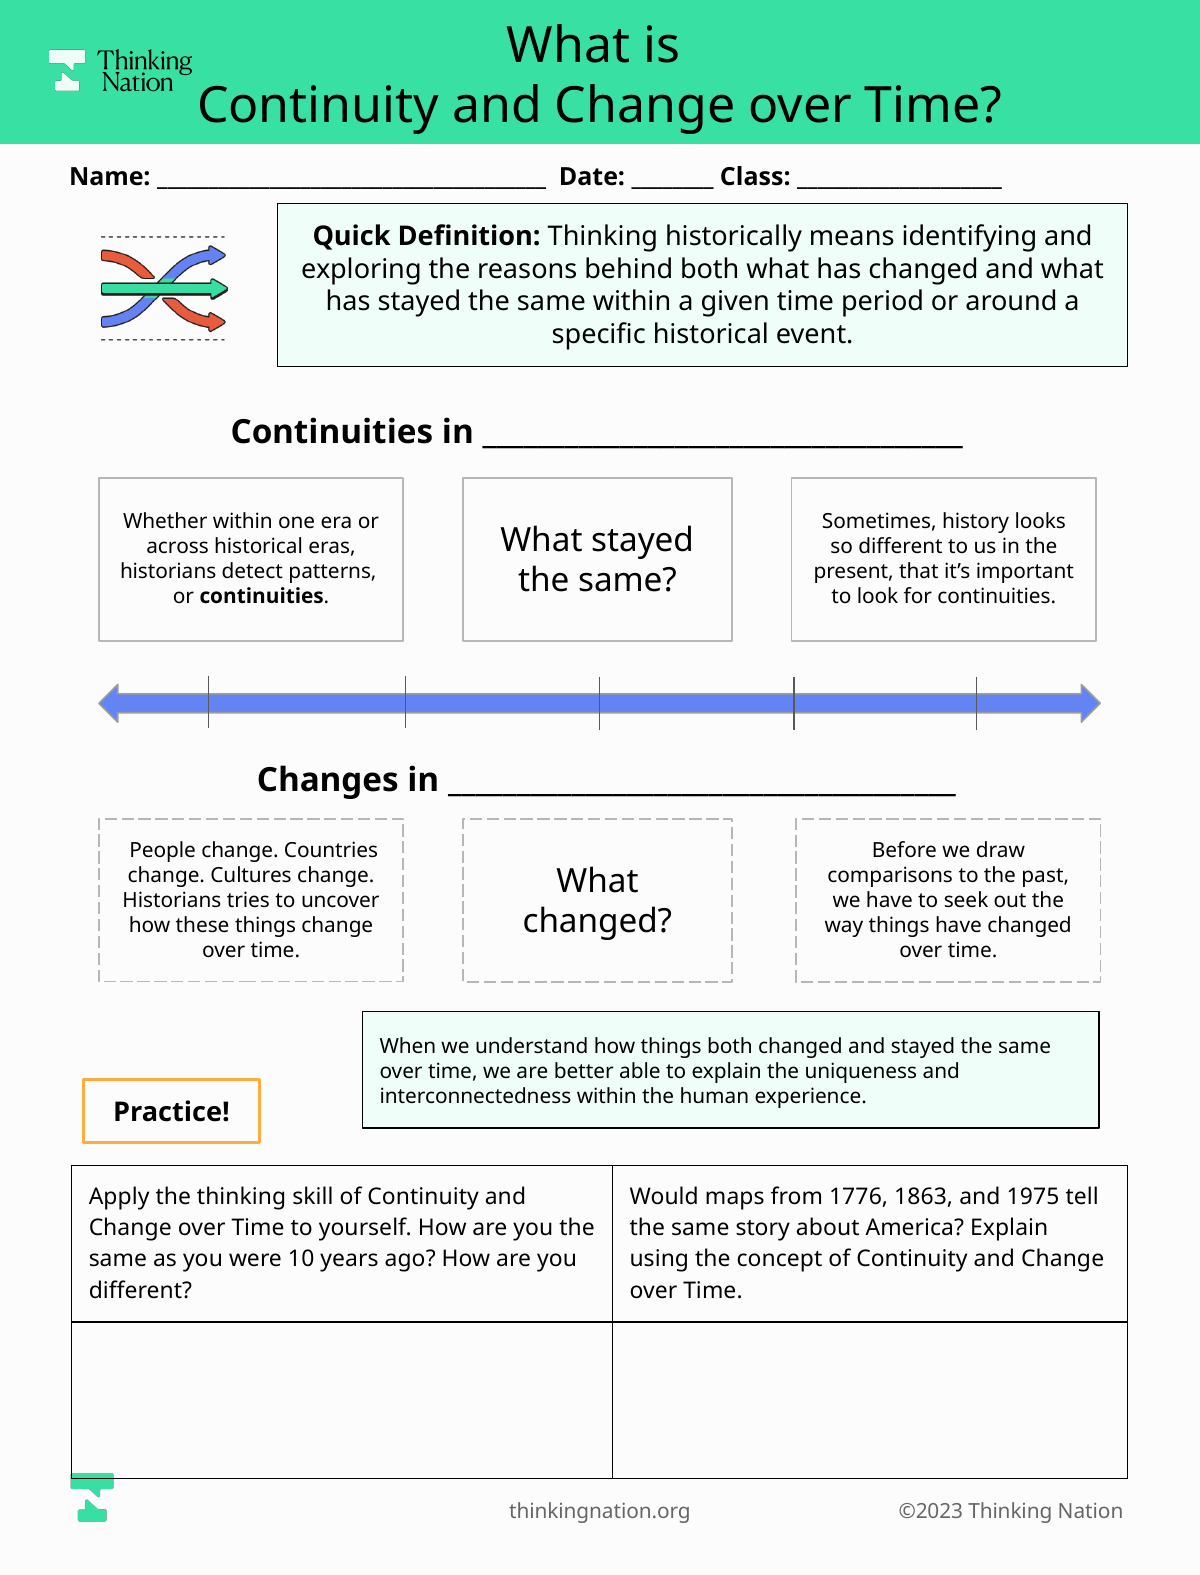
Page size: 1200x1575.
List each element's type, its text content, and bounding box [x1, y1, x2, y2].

table_cell [613, 1323, 1127, 1478]
text_box What is Continuity and Change over Time? [0, 0, 1200, 144]
picture [58, 1463, 126, 1531]
table_header Would maps from 1776, 1863, and 1975 tell the same story about America? Explain using the concept of Continuity and Change over Time. [613, 1166, 1127, 1321]
text_box ©2023 Thinking Nation [854, 1483, 1139, 1532]
text_box What changed? [463, 818, 732, 982]
picture [83, 207, 245, 369]
text_box [410, 693, 595, 713]
text_box People change. Countries change. Cultures change. Historians tries to uncover how these things change over time. [98, 818, 404, 982]
text_box [980, 684, 1101, 723]
text_box Quick Definition: Thinking historically means identifying and exploring the reasons behind both what has changed and what has stayed the same within a given time period or around a specific historical event. [277, 205, 1128, 367]
text_box Practice! [83, 1079, 260, 1143]
text_box Name: ______________________________________ Date: ________ Class: ____________________ [54, 144, 1200, 205]
text_box Whether within one era or across historical eras, historians detect patterns, or continuities. [98, 477, 404, 641]
text_box When we understand how things both changed and stayed the same over time, we are better able to explain the uniqueness and interconnectedness within the human experience. [362, 1011, 1100, 1128]
text_box thinkingnation.org [457, 1483, 742, 1532]
text_box [98, 684, 203, 723]
text_box Before we draw comparisons to the past, we have to seek out the way things have changed over time. [796, 818, 1101, 982]
text_box Sometimes, history looks so different to us in the present, that it’s important to look for continuities. [791, 477, 1096, 641]
text_box [604, 693, 789, 713]
table_cell [72, 1323, 612, 1478]
picture [33, 35, 197, 104]
text_box [798, 693, 972, 713]
table_header Apply the thinking skill of Continuity and Change over Time to yourself. How are you the same as you were 10 years ago? How are you different? [72, 1166, 612, 1321]
text_box [213, 693, 401, 713]
text_box What stayed the same? [463, 477, 732, 641]
text_box Continuities in ___________________________________ [178, 396, 1017, 449]
text_box Changes in _____________________________________ [197, 744, 1017, 797]
